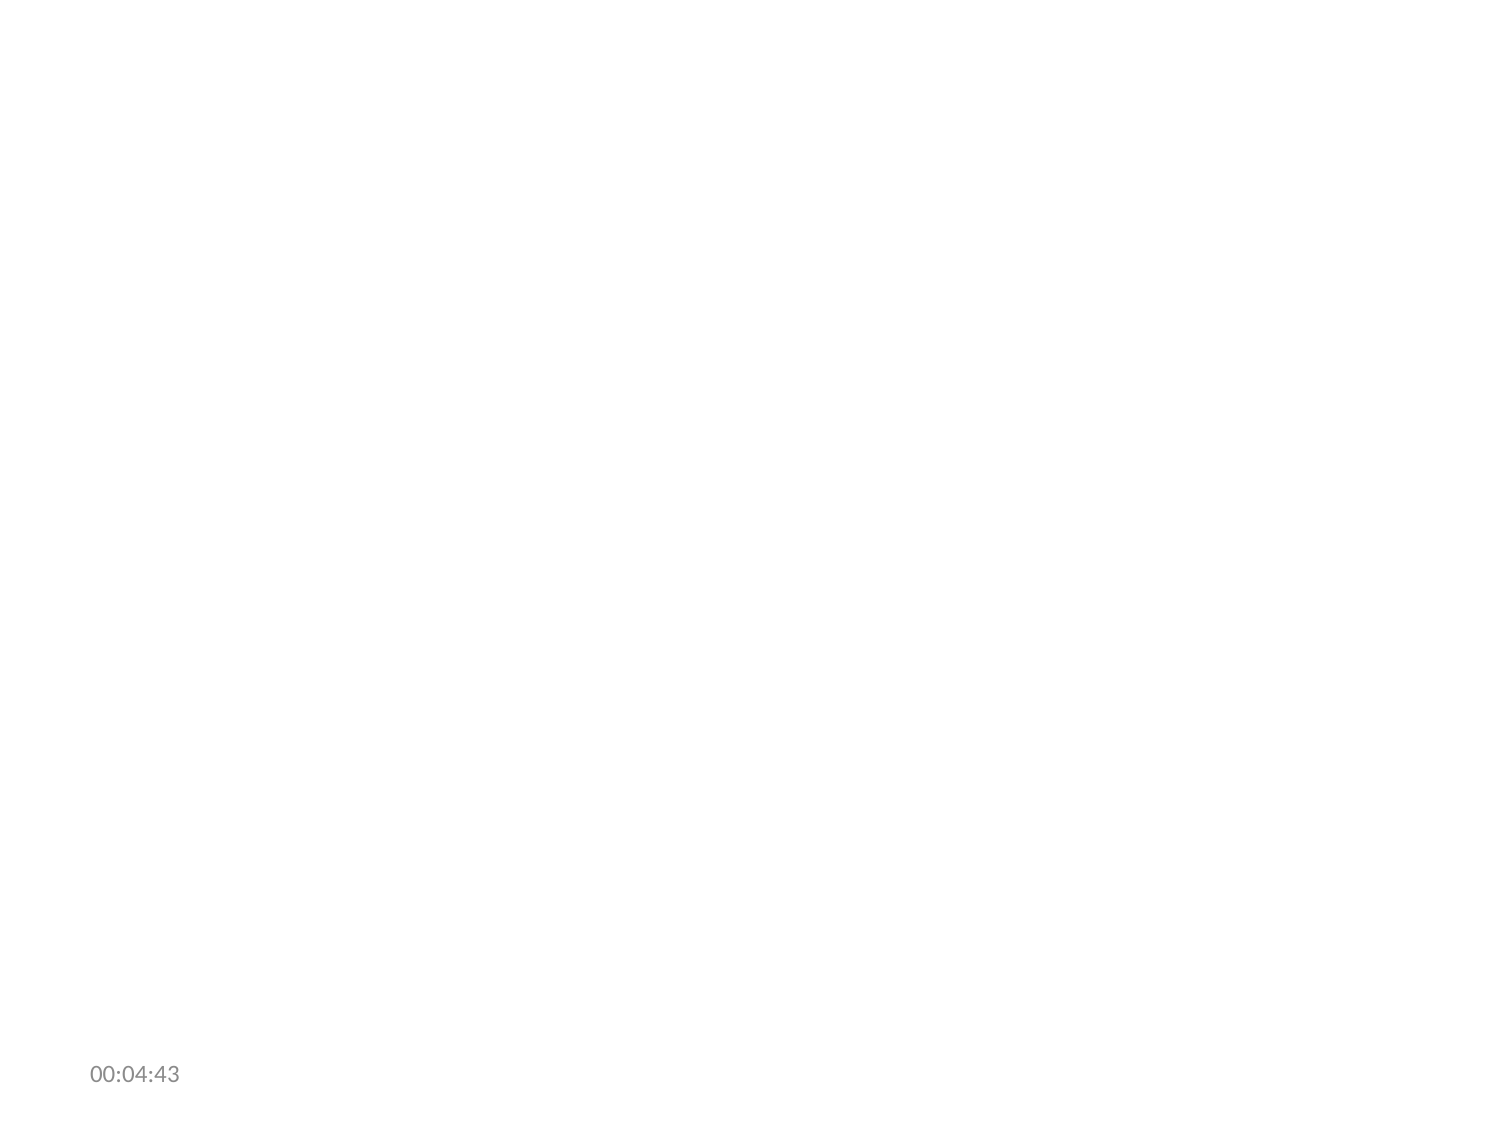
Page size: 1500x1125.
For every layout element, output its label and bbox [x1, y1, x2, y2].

slide_number [75, 1042, 425, 1103]
